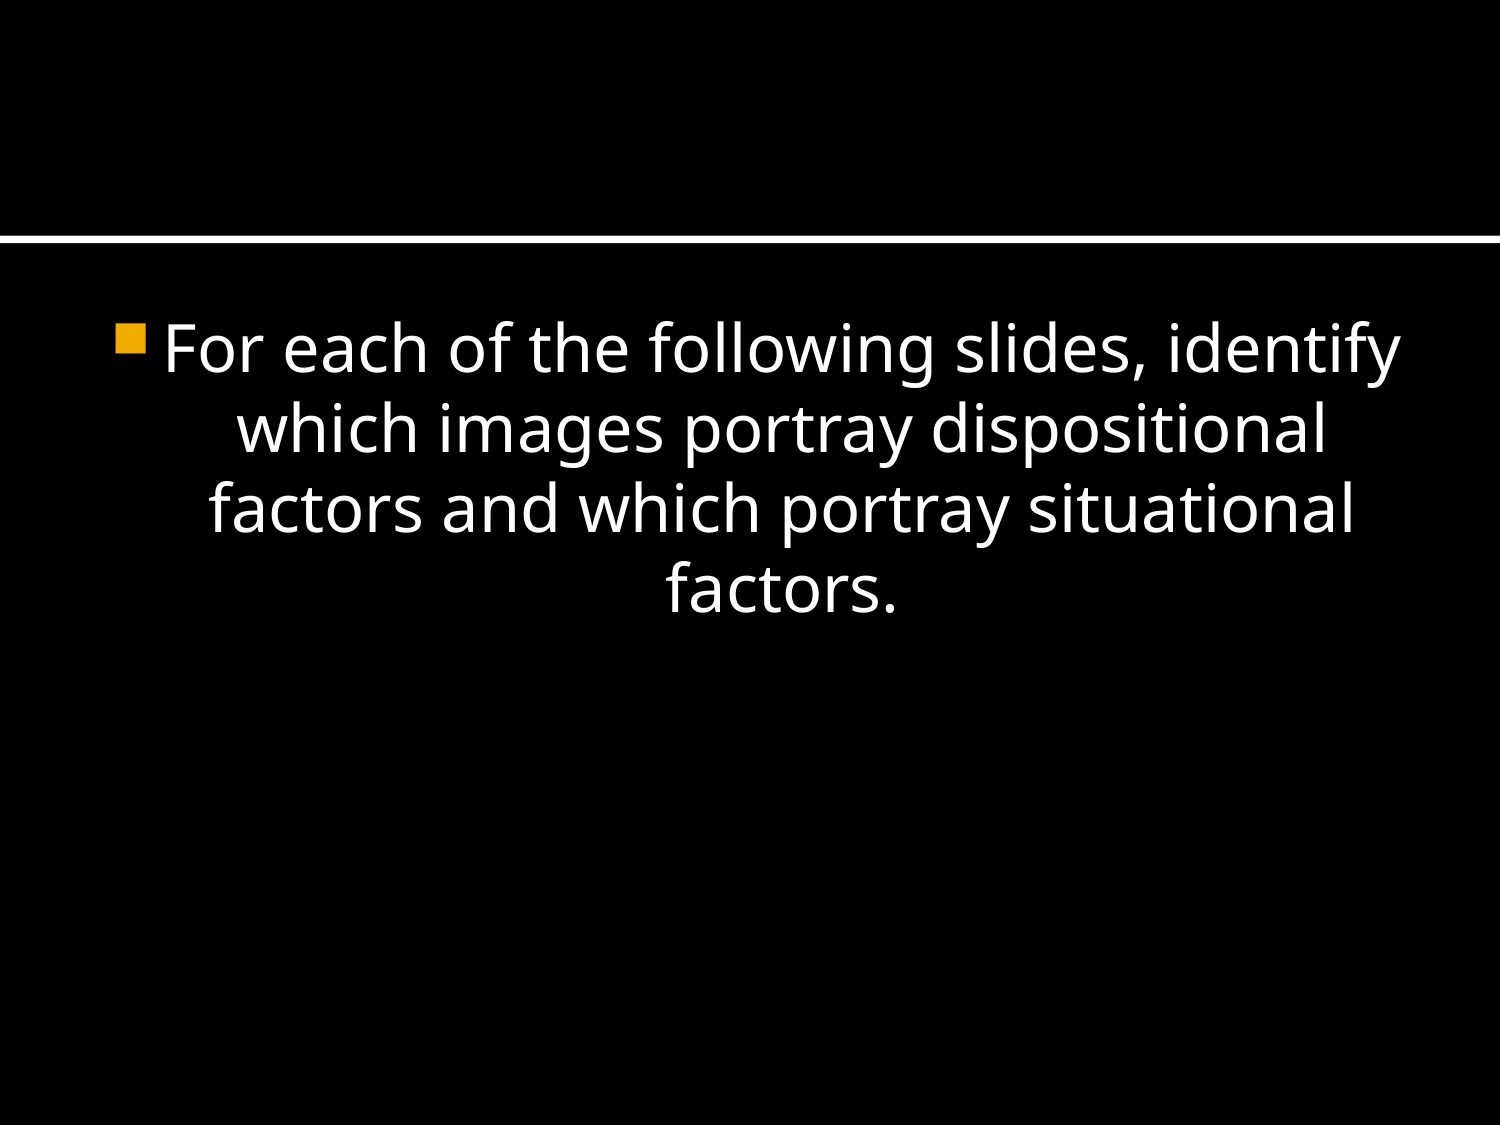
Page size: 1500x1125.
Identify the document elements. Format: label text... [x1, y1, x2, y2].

list For each of the following slides, identify which images portray dispositional factors and which portray situational factors. [75, 291, 1425, 1050]
